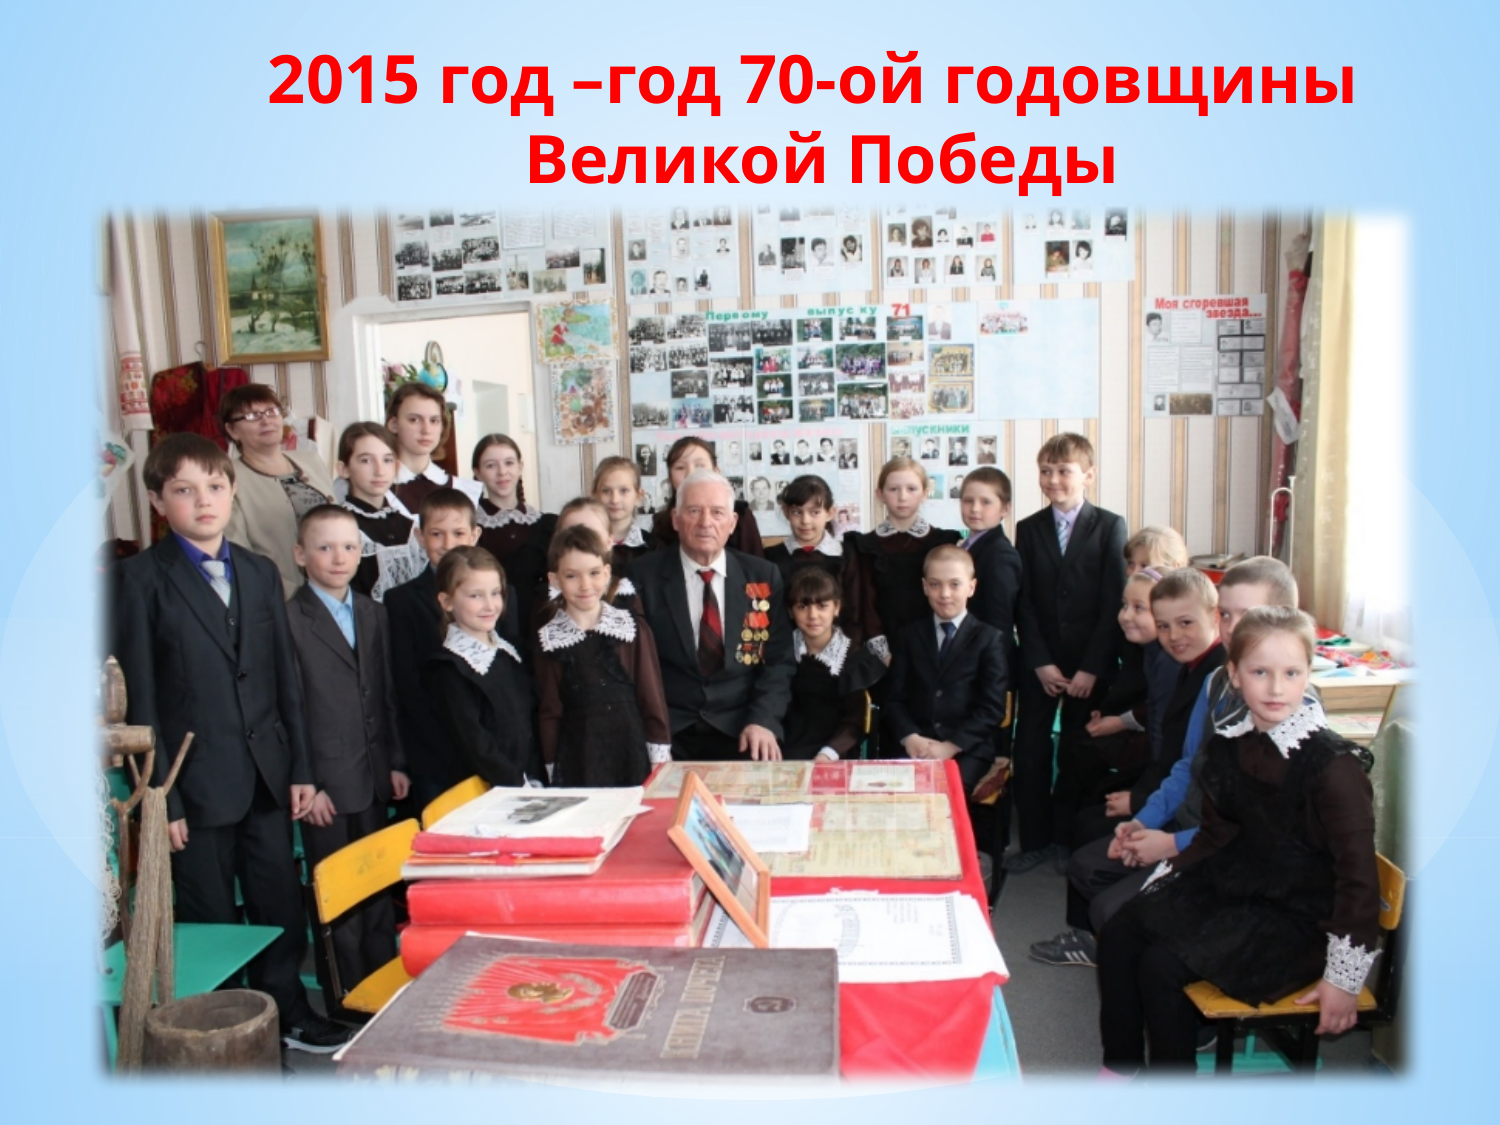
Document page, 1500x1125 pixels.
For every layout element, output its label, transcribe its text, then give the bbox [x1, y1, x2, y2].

text_box 2015 год –год 70-ой годовщины Великой Победы [253, 29, 1374, 196]
picture [88, 198, 1425, 1093]
